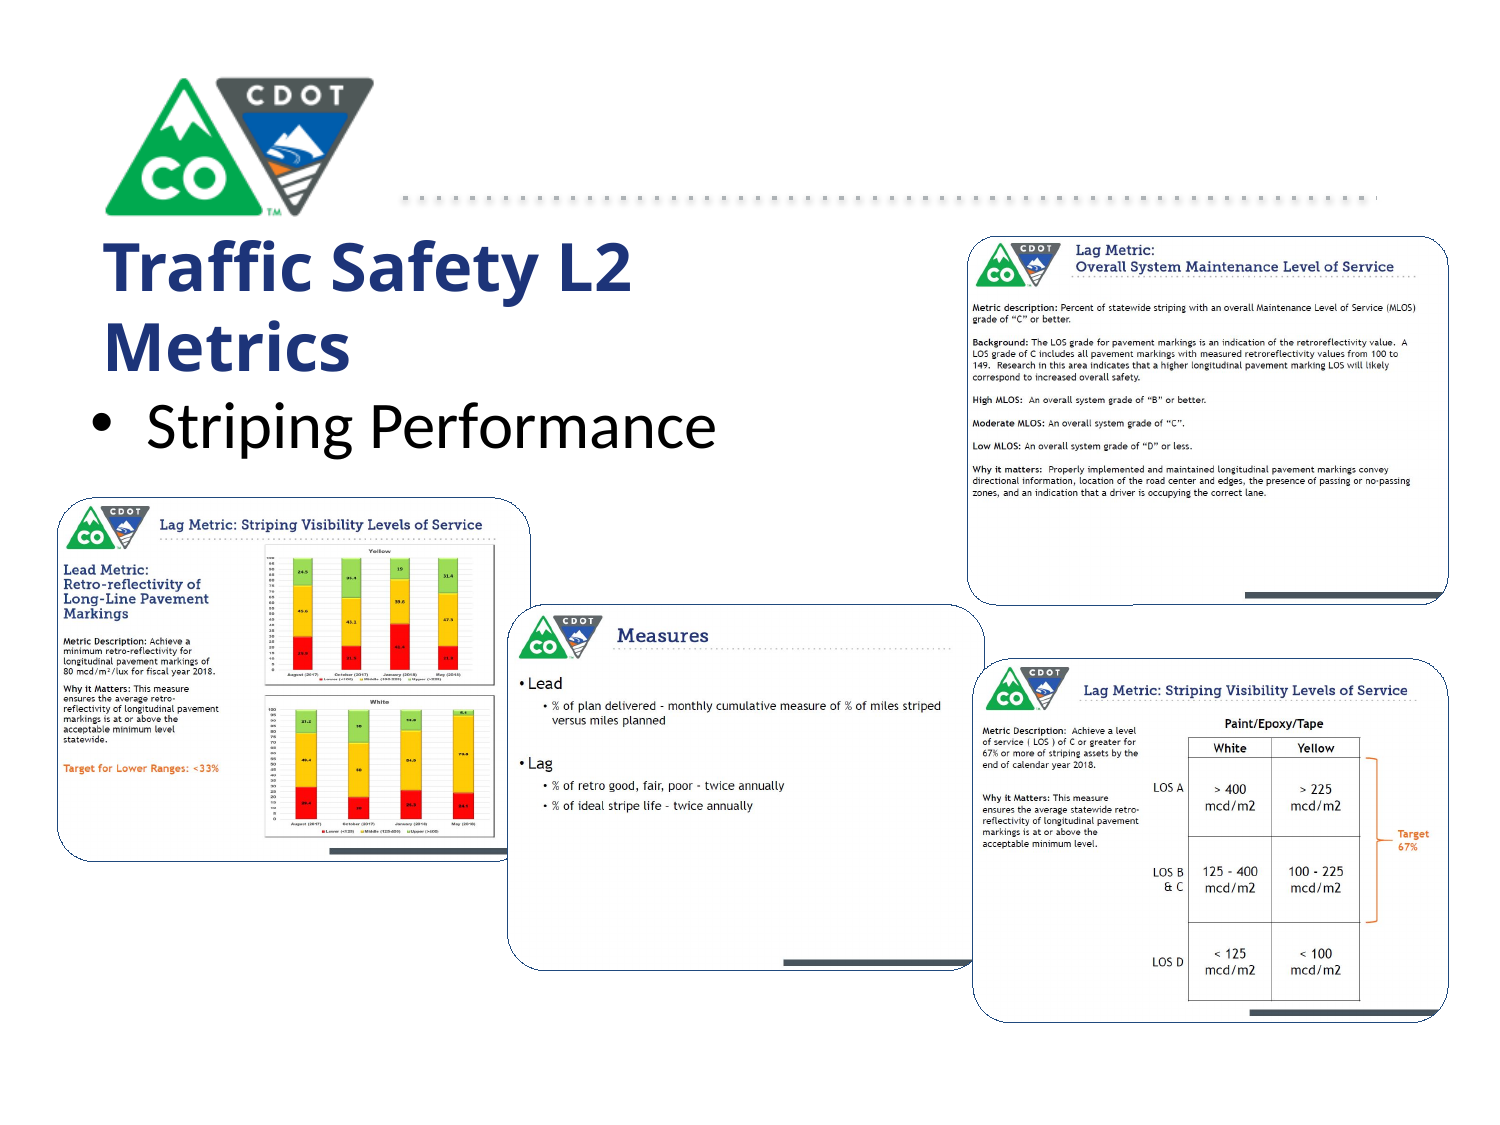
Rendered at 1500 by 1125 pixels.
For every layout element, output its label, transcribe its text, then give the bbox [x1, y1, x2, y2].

picture [56, 235, 1449, 1024]
text_box Traffic Safety L2 Metrics [87, 249, 901, 361]
list Striping Performance [75, 373, 825, 603]
picture [94, 62, 381, 237]
